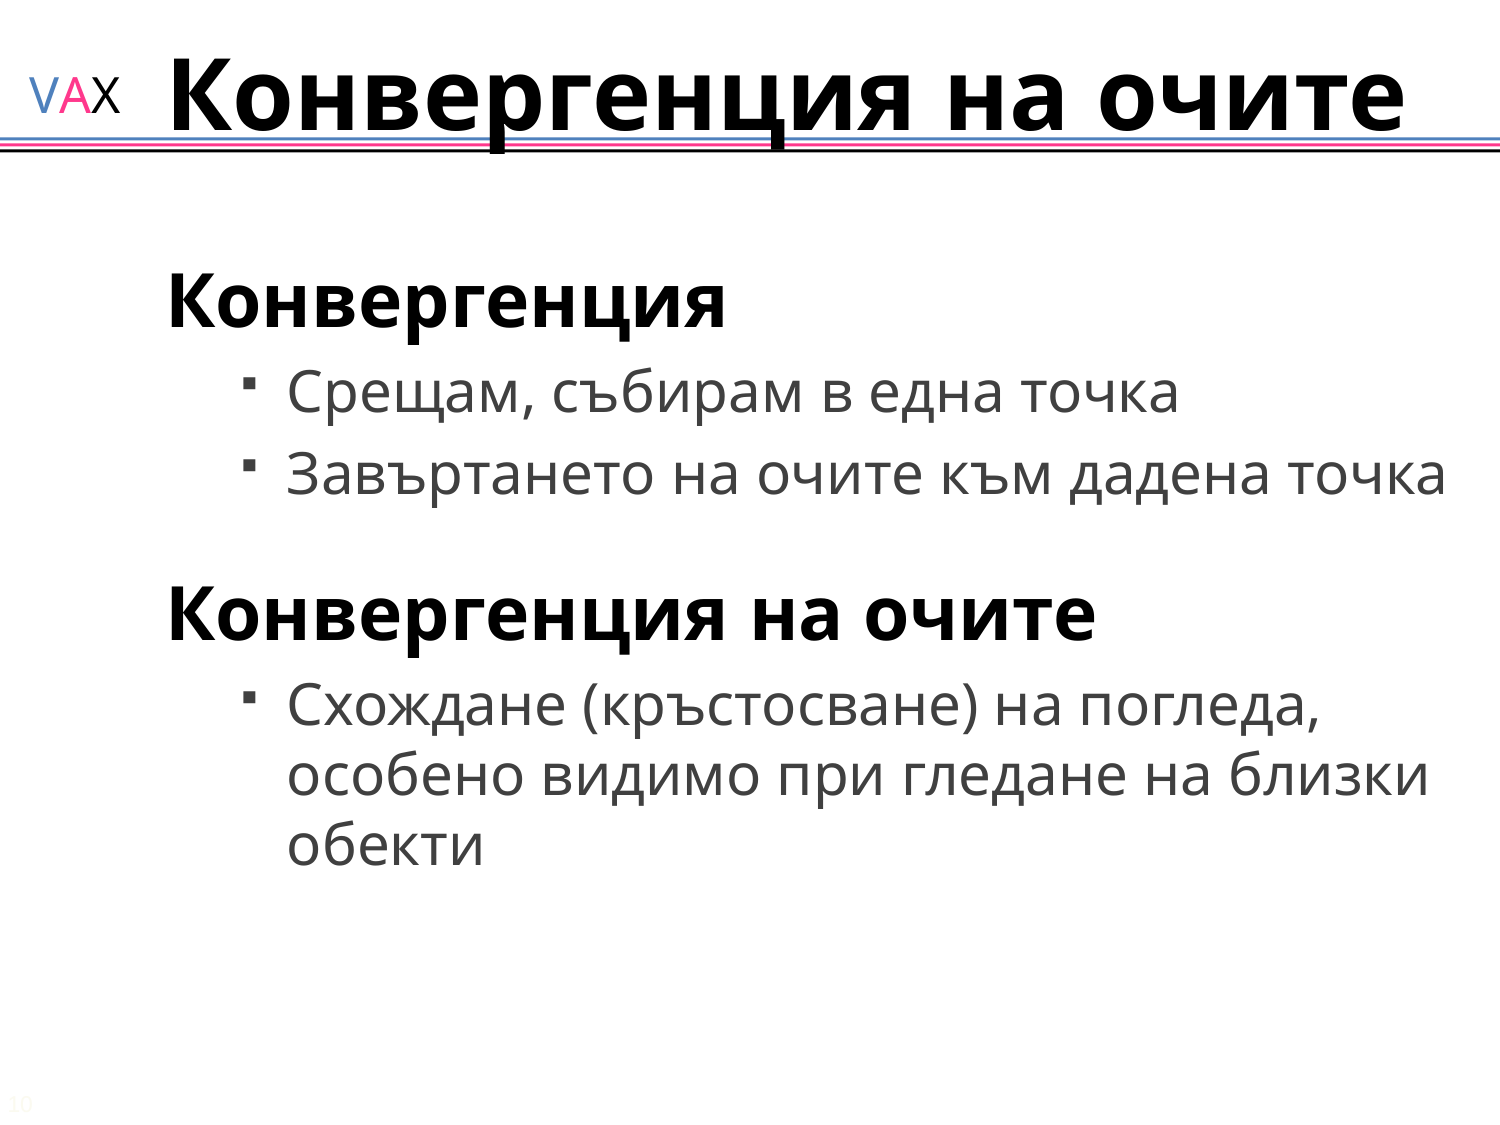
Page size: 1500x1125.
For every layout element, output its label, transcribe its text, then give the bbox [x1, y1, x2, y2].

list Конвергенция Срещам, събирам в една точка Завъртането на очите към дадена точка Конвергенция на очите Схождане (кръстосване) на погледа, особено видимо при гледане на близки обекти [150, 200, 1488, 1113]
title Конвергенция на очите [0, 37, 1500, 144]
